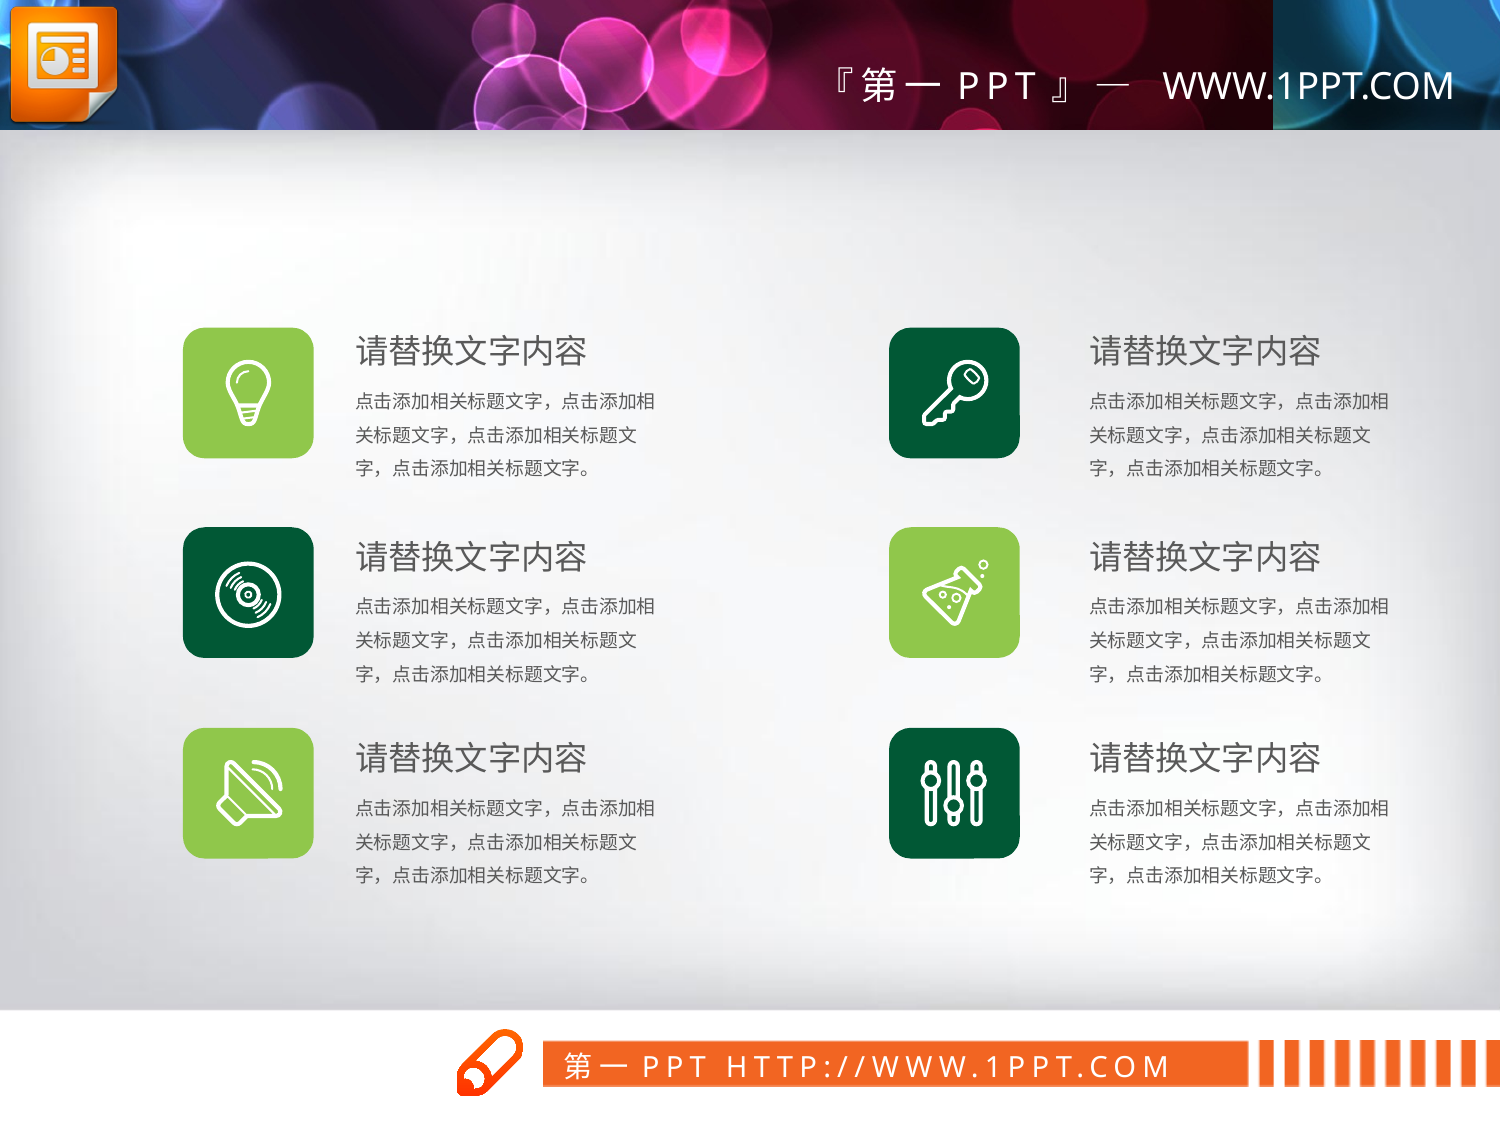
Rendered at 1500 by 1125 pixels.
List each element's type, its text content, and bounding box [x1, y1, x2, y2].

picture [543, 1040, 1500, 1087]
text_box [182, 526, 314, 659]
text_box 点击添加相关标题文字，点击添加相关标题文字，点击添加相关标题文字，点击添加相关标题文字。 [355, 378, 666, 457]
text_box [888, 727, 1020, 859]
text_box 请替换文字内容 [1089, 733, 1400, 782]
text_box 点击添加相关标题文字，点击添加相关标题文字，点击添加相关标题文字，点击添加相关标题文字。 [355, 584, 666, 663]
text_box 点击添加相关标题文字，点击添加相关标题文字，点击添加相关标题文字，点击添加相关标题文字。 [1089, 378, 1400, 457]
picture [0, 0, 1500, 1012]
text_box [182, 327, 314, 459]
text_box 请替换文字内容 [355, 531, 666, 581]
text_box 请替换文字内容 [355, 326, 666, 375]
text_box 请替换文字内容 [1089, 326, 1400, 375]
text_box 请替换文字内容 [1089, 531, 1400, 581]
text_box 点击添加相关标题文字，点击添加相关标题文字，点击添加相关标题文字，点击添加相关标题文字。 [1089, 785, 1400, 864]
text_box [888, 526, 1020, 659]
text_box 点击添加相关标题文字，点击添加相关标题文字，点击添加相关标题文字，点击添加相关标题文字。 [1089, 584, 1400, 663]
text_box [182, 727, 314, 859]
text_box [888, 327, 1020, 459]
text_box 点击添加相关标题文字，点击添加相关标题文字，点击添加相关标题文字，点击添加相关标题文字。 [355, 785, 666, 864]
text_box 请替换文字内容 [355, 733, 666, 782]
